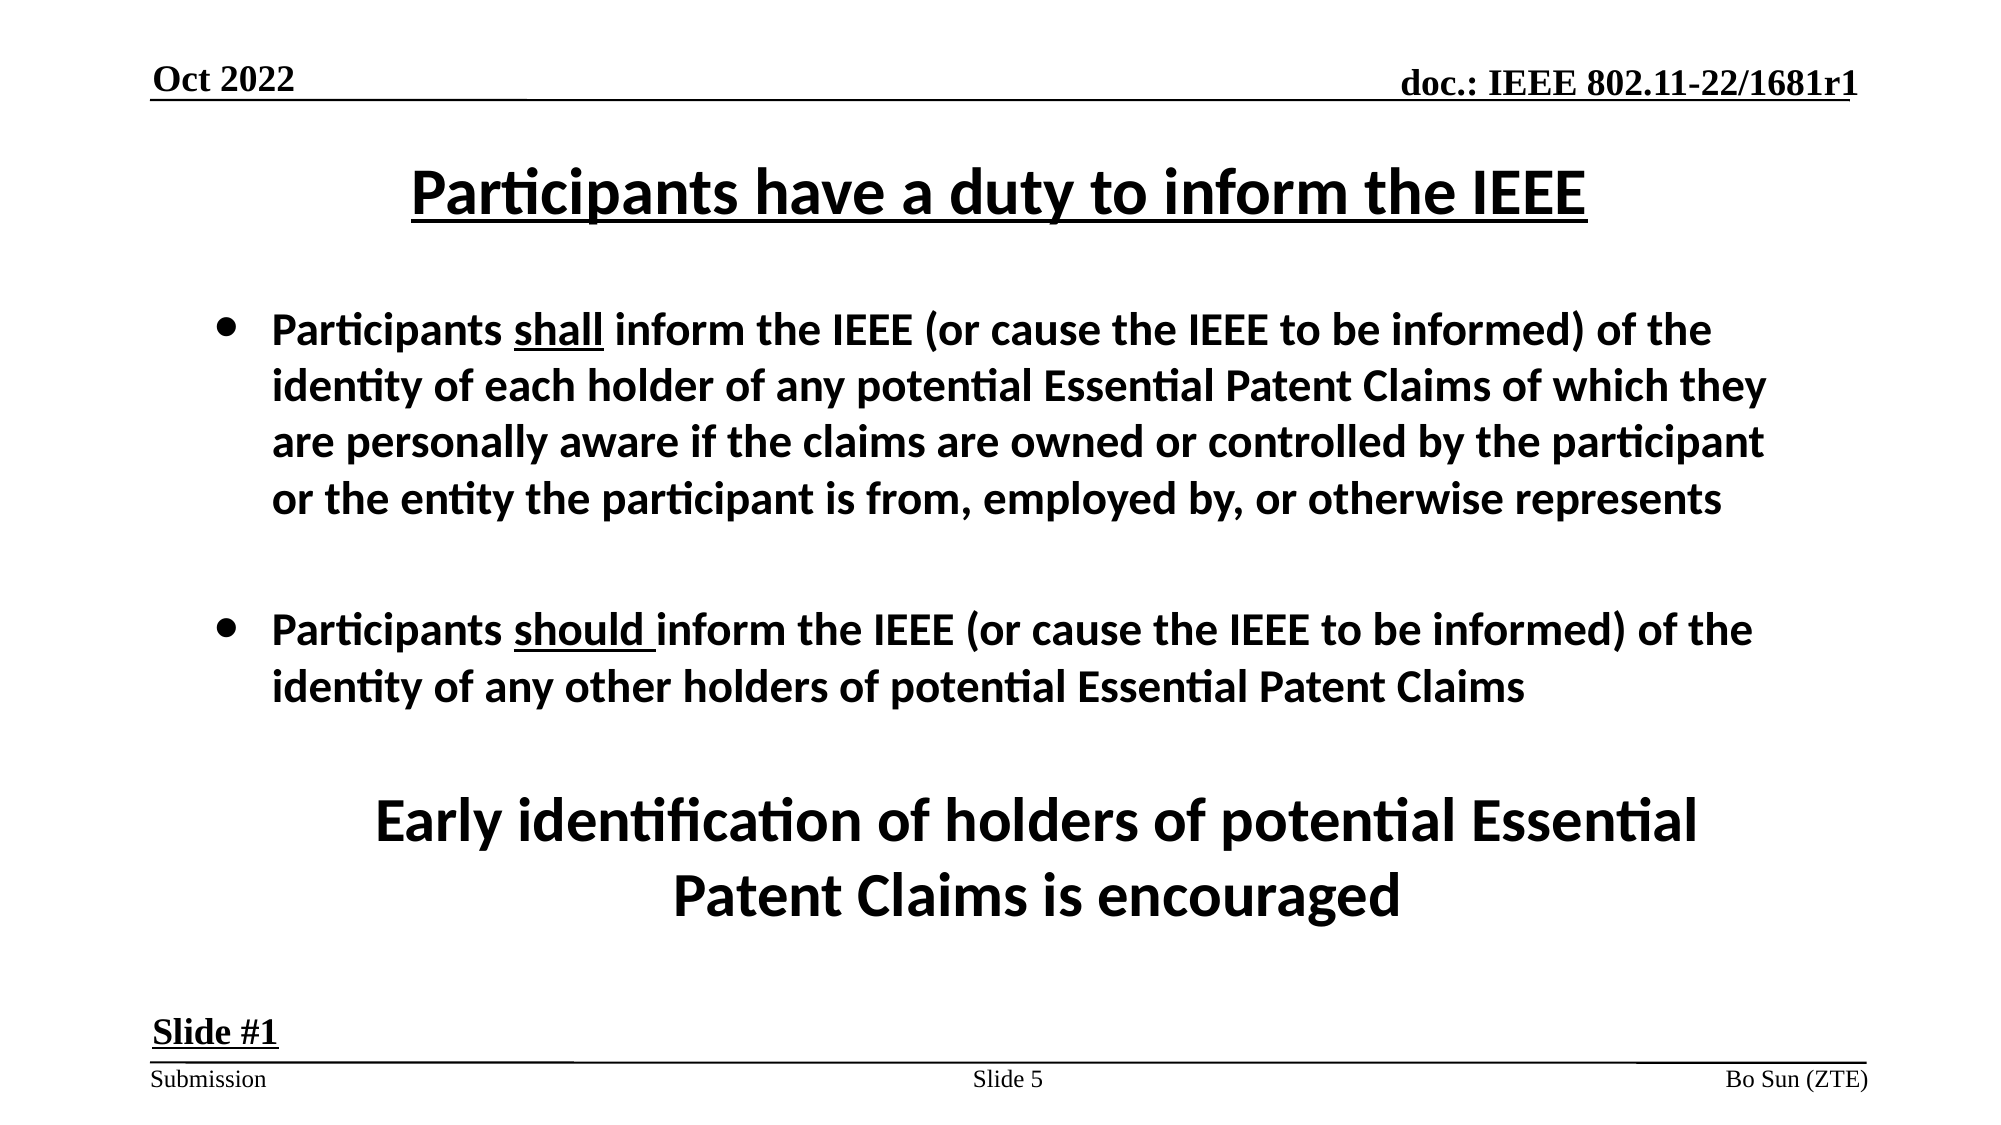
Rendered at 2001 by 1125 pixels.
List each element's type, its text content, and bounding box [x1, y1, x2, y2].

text_box Slide #1 [137, 999, 294, 1060]
footer Bo Sun (ZTE) [1171, 1061, 1869, 1093]
text_box Participants shall inform the IEEE (or cause the IEEE to be informed) of the identity of each holder of any potential Essential Patent Claims of which they are personally aware if the claims are owned or controlled by the participant or the entity the participant is from, employed by, or otherwise represents Participants should inform the IEEE (or cause the IEEE to be informed) of the identity of any other holders of potential Essential Patent Claims Early identification of holders of potential Essential Patent Claims is encouraged [200, 290, 1800, 966]
text_box Participants have a duty to inform the IEEE [362, 100, 1638, 276]
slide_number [152, 54, 563, 100]
slide_number Slide 5 [949, 1061, 1067, 1123]
